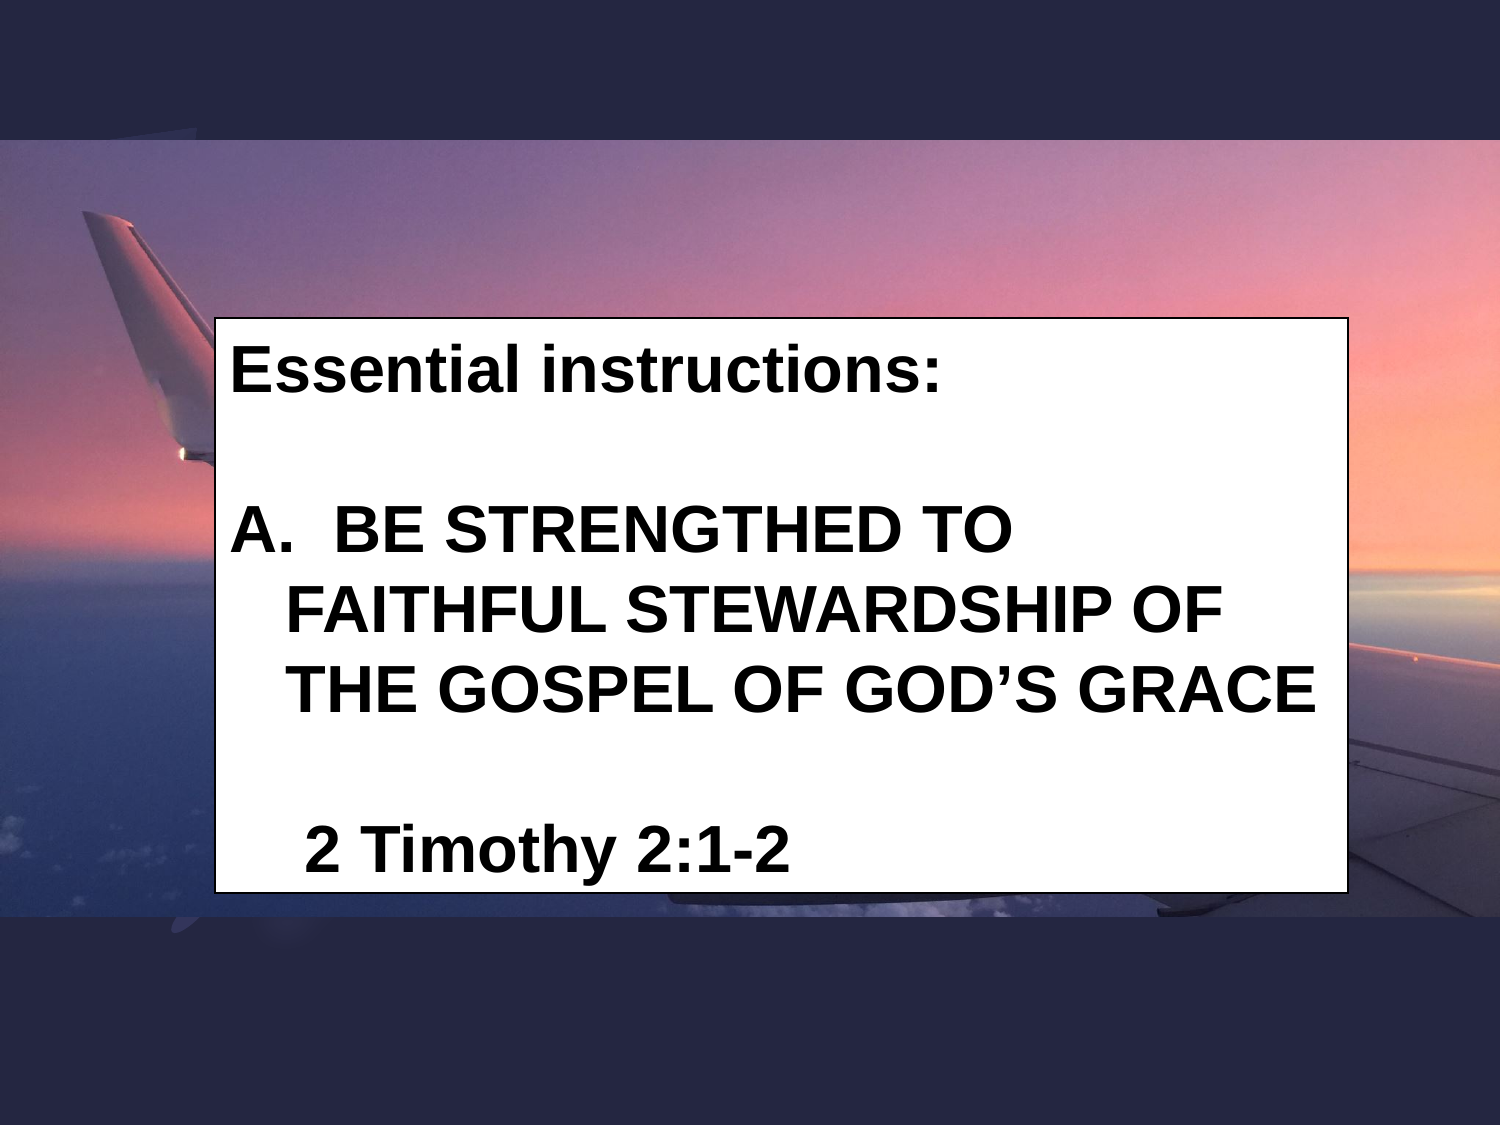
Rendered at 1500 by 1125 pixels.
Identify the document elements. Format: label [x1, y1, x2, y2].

picture [0, 140, 1500, 917]
